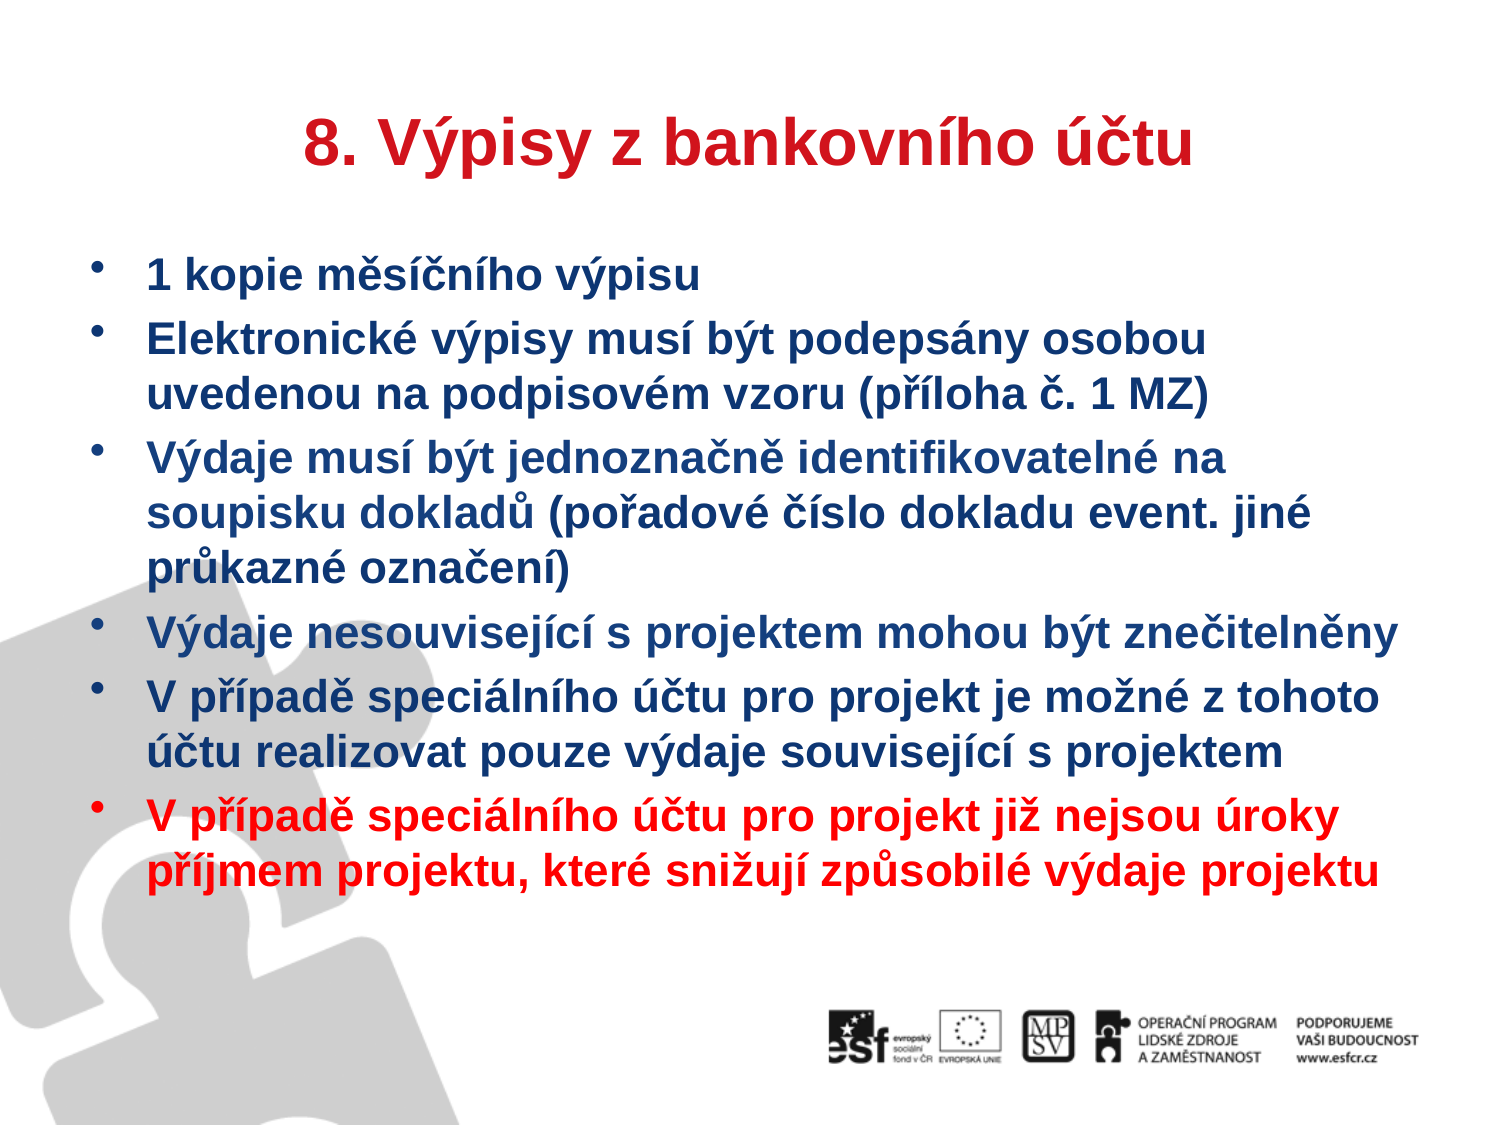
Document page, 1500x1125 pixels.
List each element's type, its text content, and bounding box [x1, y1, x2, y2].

picture [0, 0, 1500, 1125]
title 8. Výpisy z bankovního účtu [74, 44, 1426, 233]
text_box 1 kopie měsíčního výpisu Elektronické výpisy musí být podepsány osobou uvedenou na podpisovém vzoru (příloha č. 1 MZ) Výdaje musí být jednoznačně identifikovatelné na soupisku dokladů (pořadové číslo dokladu event. jiné průkazné označení) Výdaje nesouvisející s projektem mohou být znečitelněny V případě speciálního účtu pro projekt je možné z tohoto účtu realizovat pouze výdaje související s projektem V případě speciálního účtu pro projekt již nejsou úroky příjmem projektu, které snižují způsobilé výdaje projektu [74, 237, 1425, 1005]
